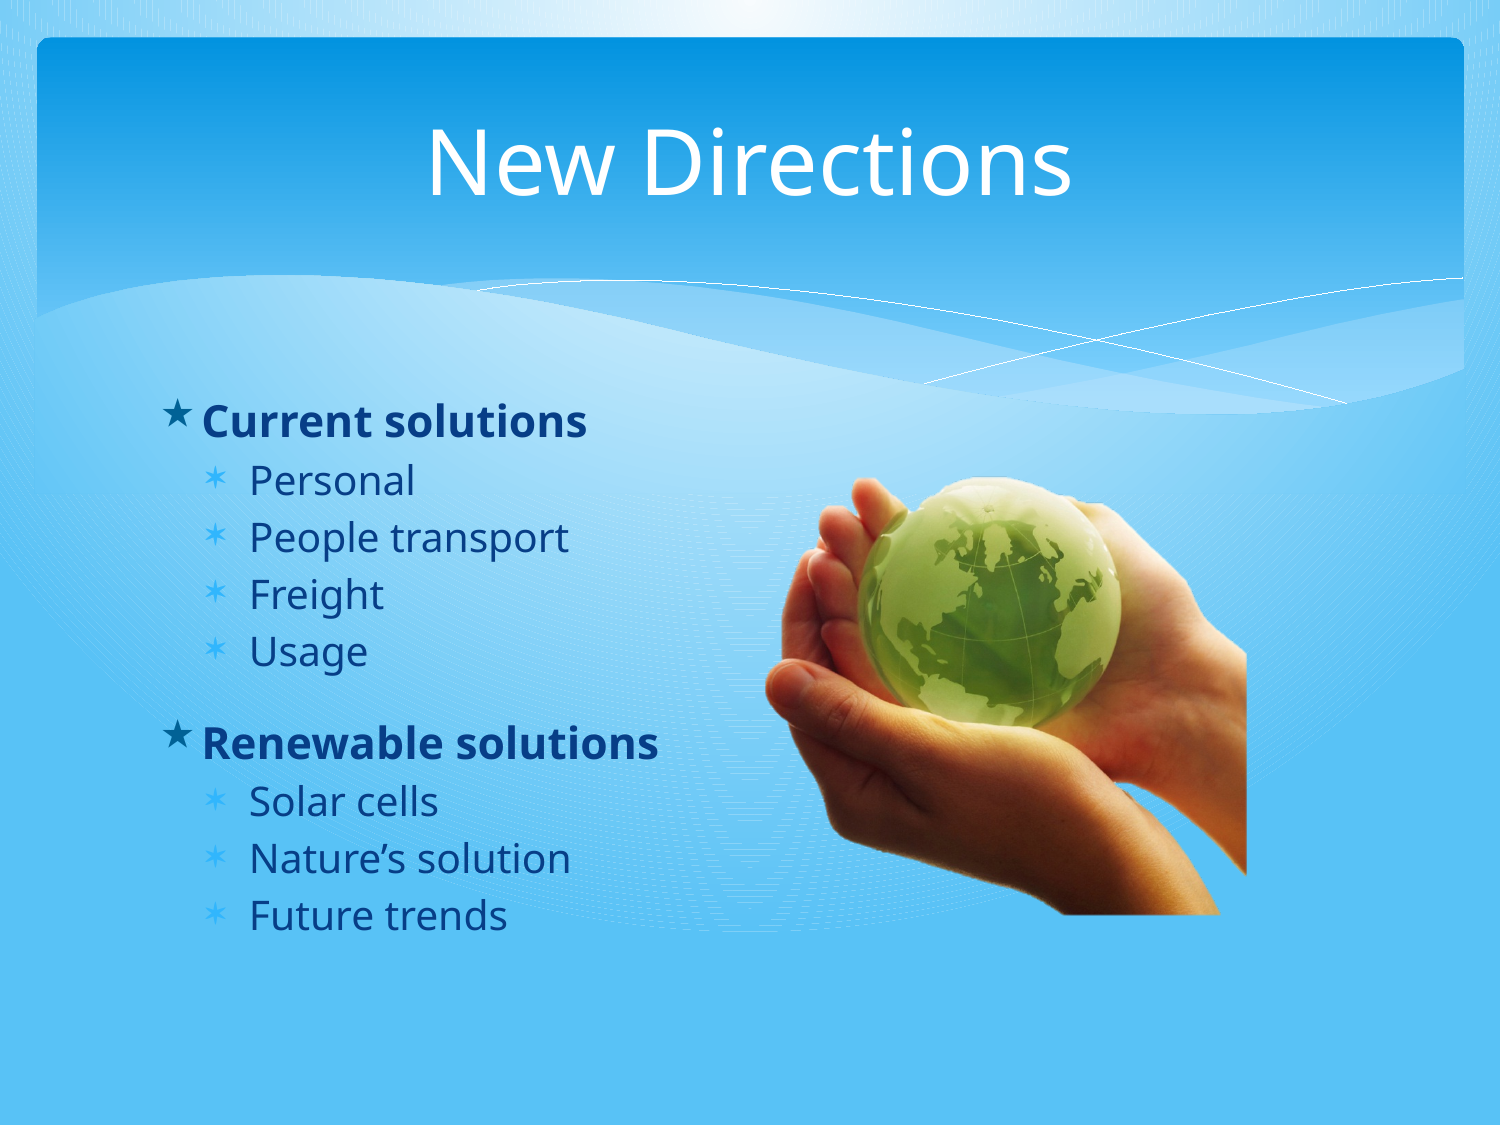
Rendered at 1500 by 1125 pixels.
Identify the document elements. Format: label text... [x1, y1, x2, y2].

list Current solutions Personal People transport Freight Usage Renewable solutions Solar cells Nature’s solution Future trends [143, 385, 1359, 952]
title New Directions [75, 55, 1425, 261]
picture [655, 325, 1247, 917]
